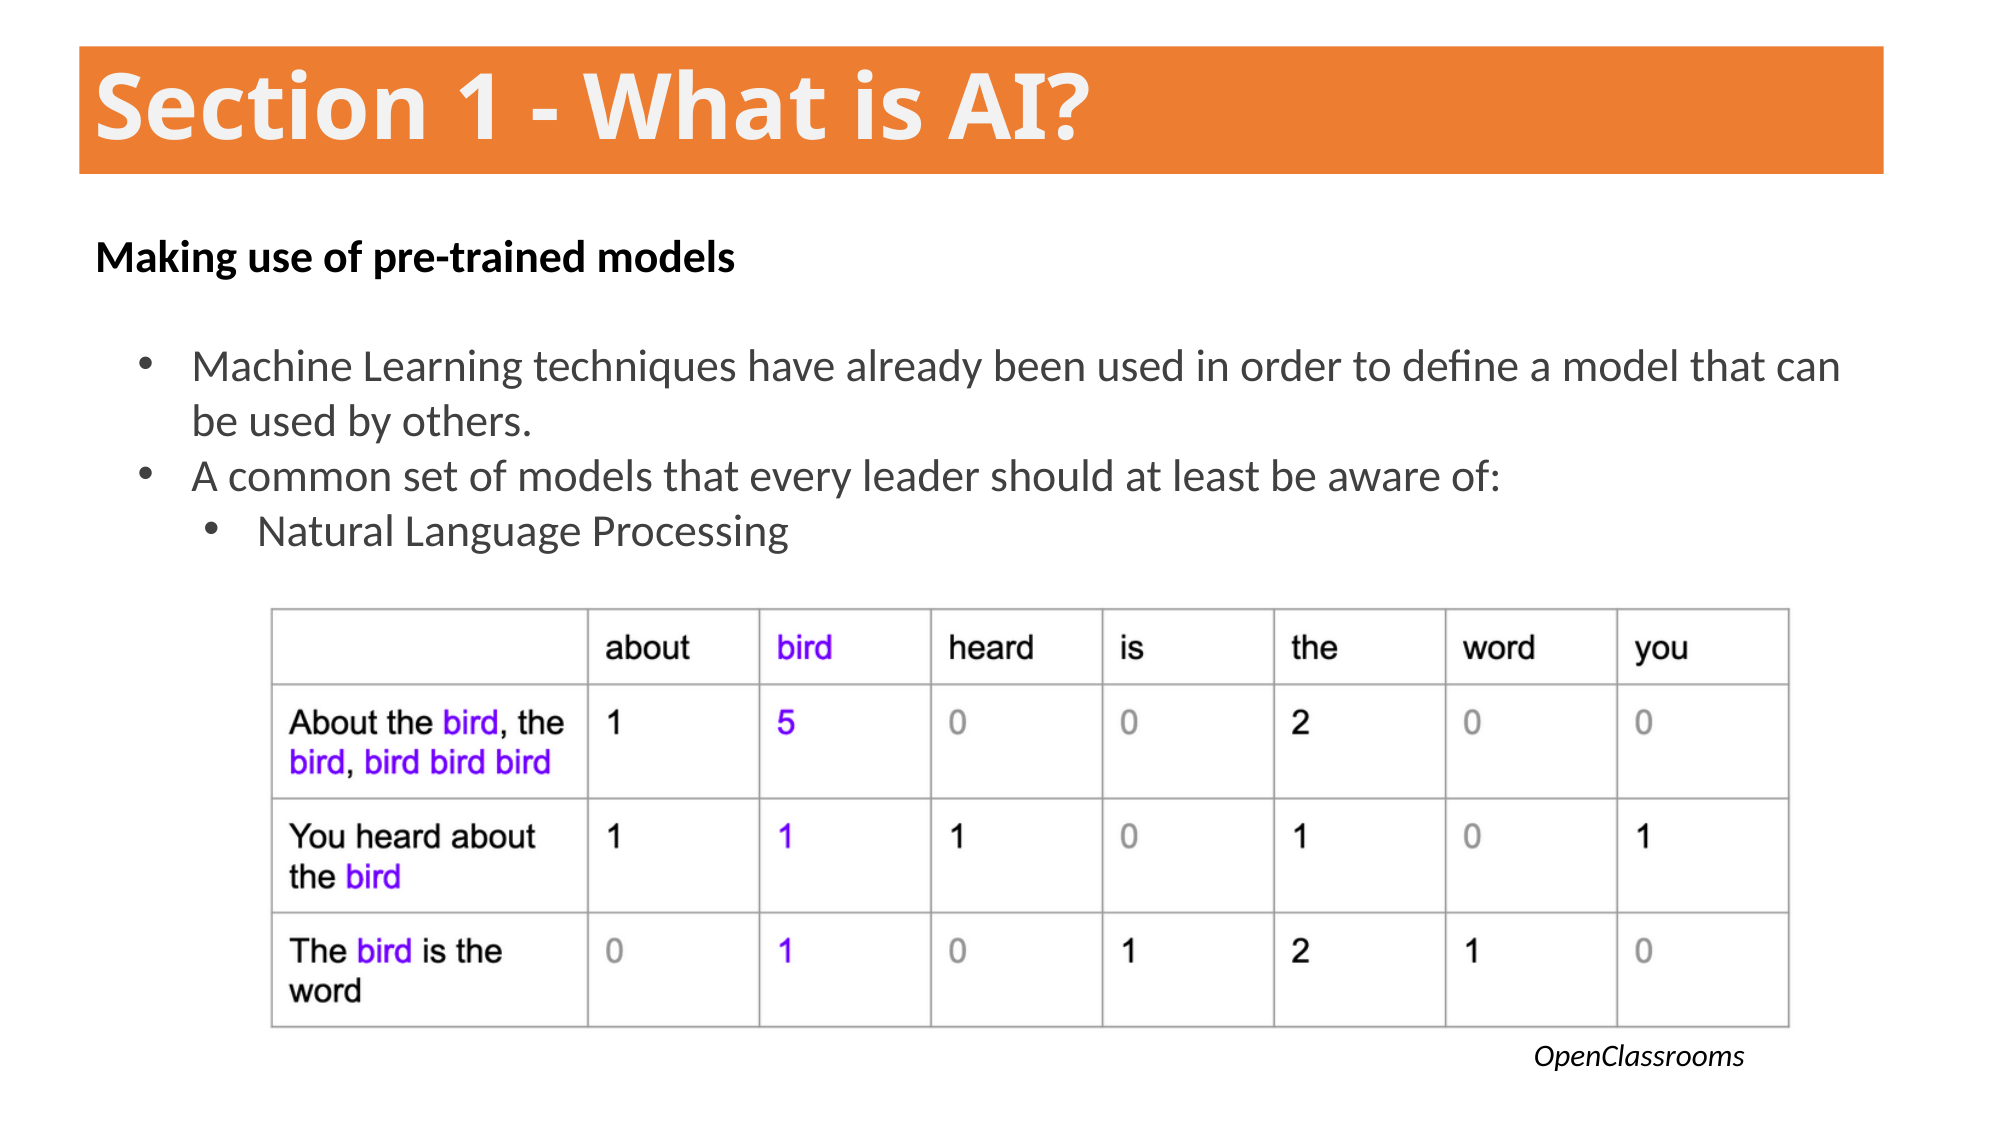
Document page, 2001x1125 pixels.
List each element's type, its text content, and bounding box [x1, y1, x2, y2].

text_box Making use of pre-trained models [80, 218, 1463, 344]
text_box [113, 314, 1870, 659]
picture [262, 602, 1794, 1032]
text_box Machine Learning techniques have already been used in order to define a model that can be used by others. A common set of models that every leader should at least be aware of: Natural Language Processing [122, 327, 1908, 728]
text_box Section 1 - What is AI? [79, 46, 1884, 174]
text_box OpenClassrooms [1519, 1028, 1979, 1081]
